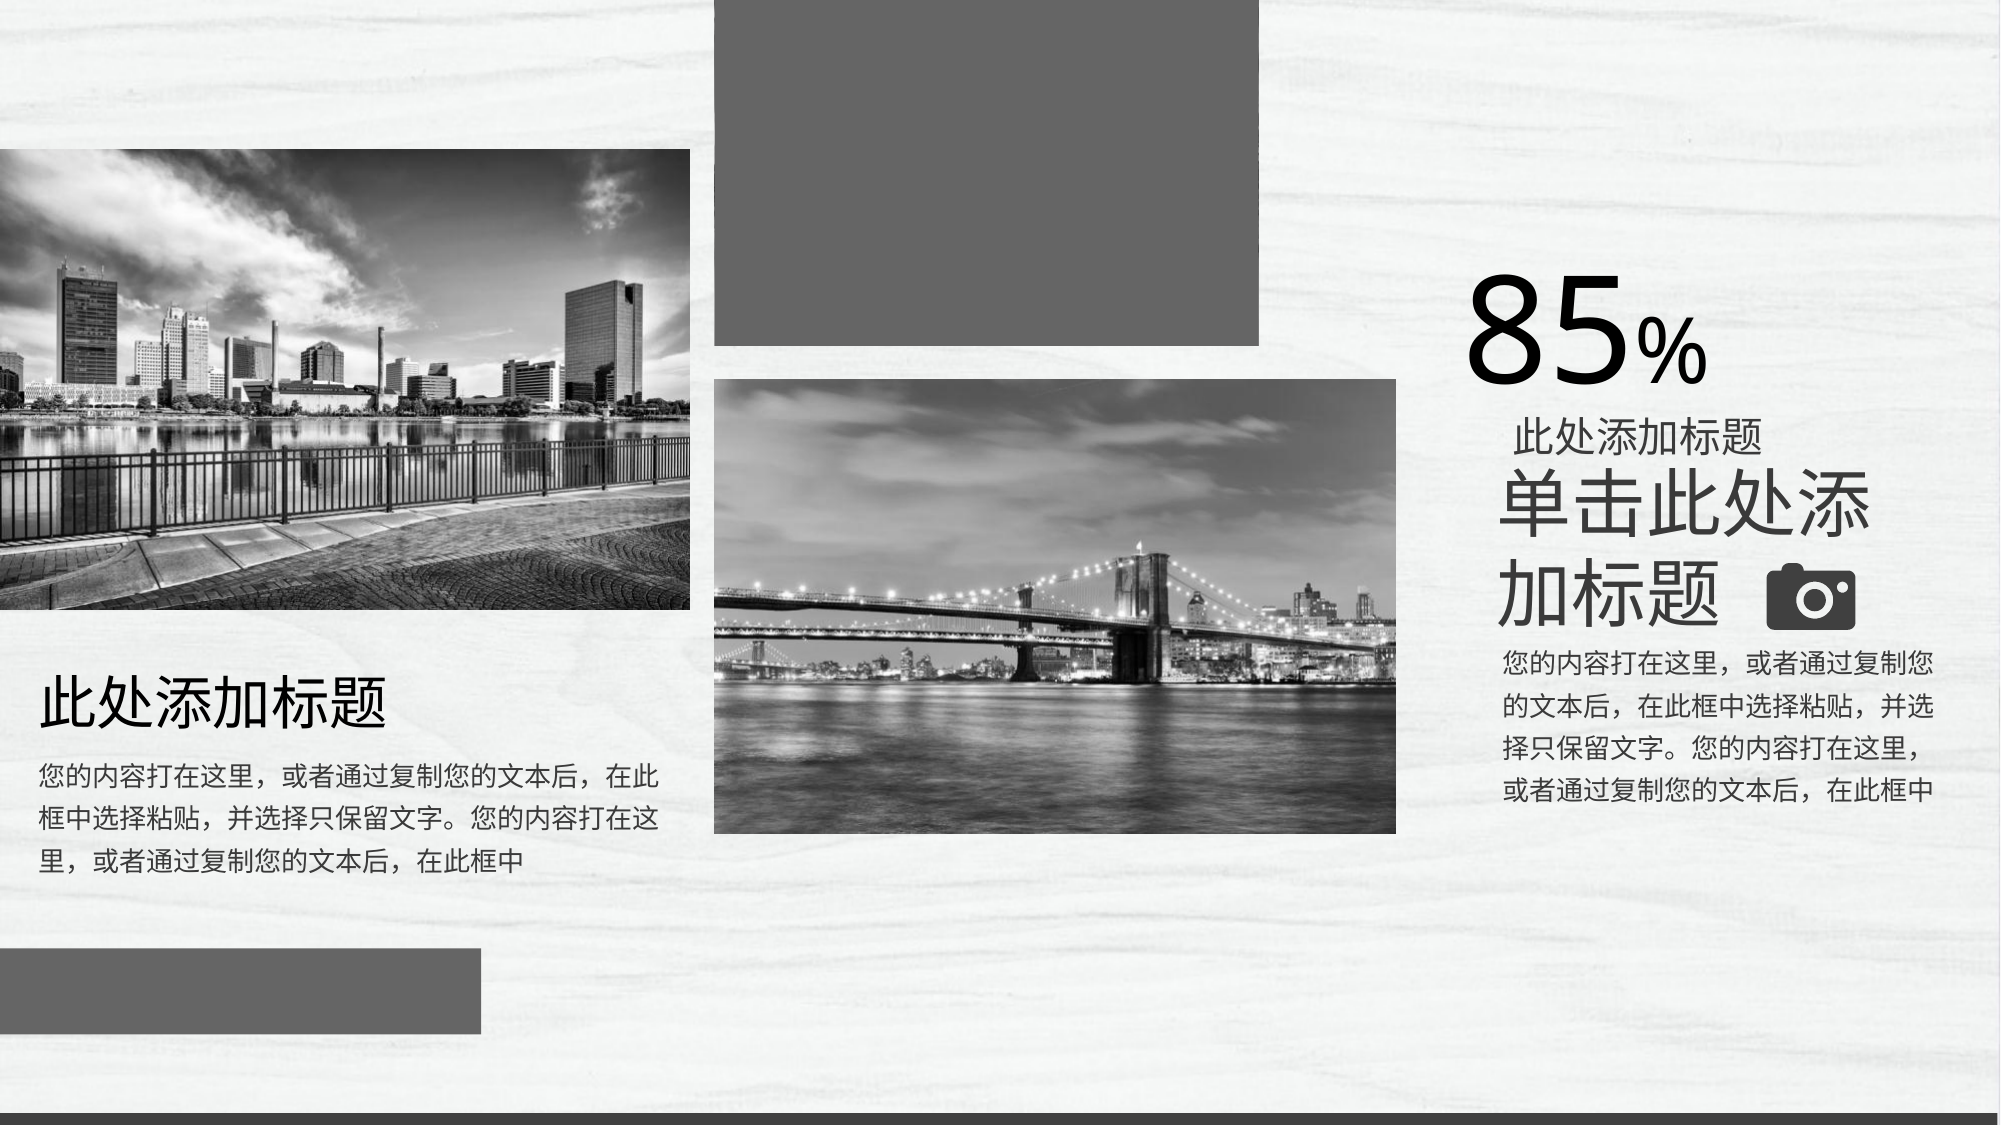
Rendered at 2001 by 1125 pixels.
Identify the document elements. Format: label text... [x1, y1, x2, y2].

text_box 此处添加标题 [23, 658, 619, 744]
text_box [0, 1112, 1998, 1125]
text_box 此处添加标题 [1449, 403, 1827, 469]
text_box 您的内容打在这里，或者通过复制您的文本后，在此框中选择粘贴，并选择只保留文字。您的内容打在这里，或者通过复制您的文本后，在此框中 [23, 742, 690, 884]
text_box 您的内容打在这里，或者通过复制您的文本后，在此框中选择粘贴，并选择只保留文字。您的内容打在这里，或者通过复制您的文本后，在此框中 [1487, 644, 1955, 814]
text_box 单击此处添加标题 [1481, 449, 1955, 644]
picture [0, 0, 2001, 1125]
text_box [0, 947, 482, 1035]
text_box 85% [1448, 226, 1726, 422]
